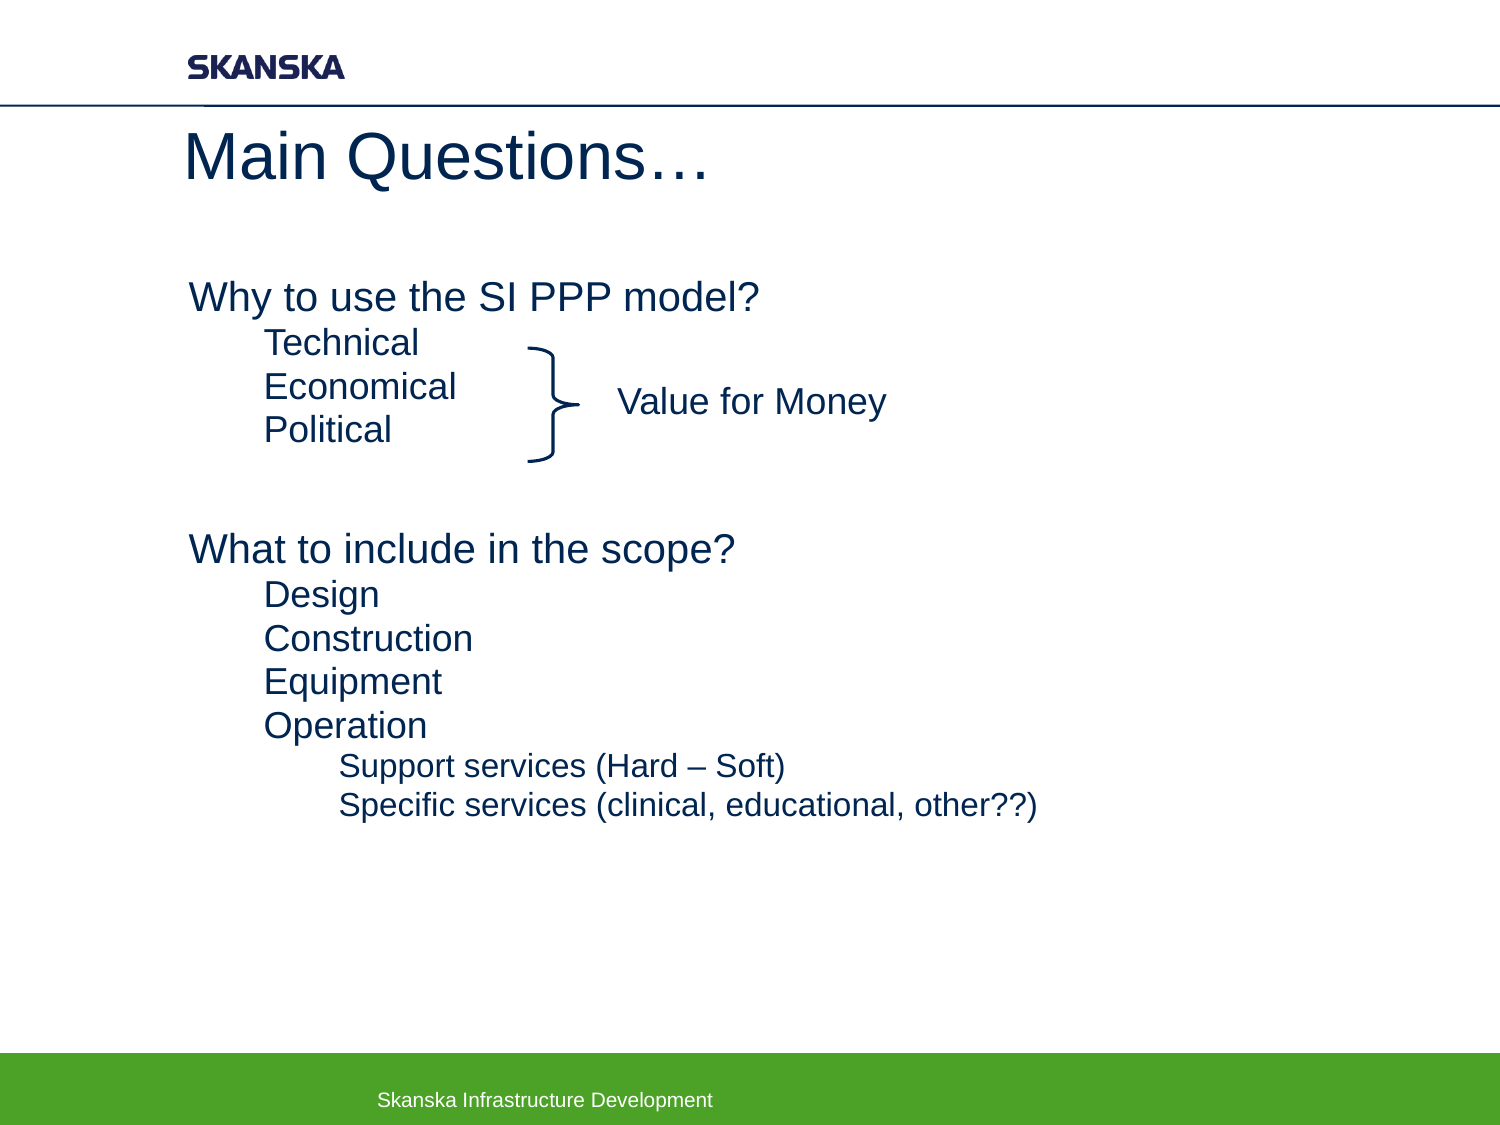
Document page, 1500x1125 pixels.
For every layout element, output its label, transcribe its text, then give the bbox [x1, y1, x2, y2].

footer Skanska Infrastructure Development [361, 1078, 1284, 1110]
text_box Value for Money [602, 369, 902, 429]
title Main Questions… [176, 114, 1442, 202]
text_box [527, 348, 579, 462]
picture [188, 55, 345, 79]
list Why to use the SI PPP model? Technical Economical Political What to include in the scope? Design Construction Equipment Operation Support services (Hard – Soft) Specific services (clinical, educational, other??) [180, 271, 1445, 885]
